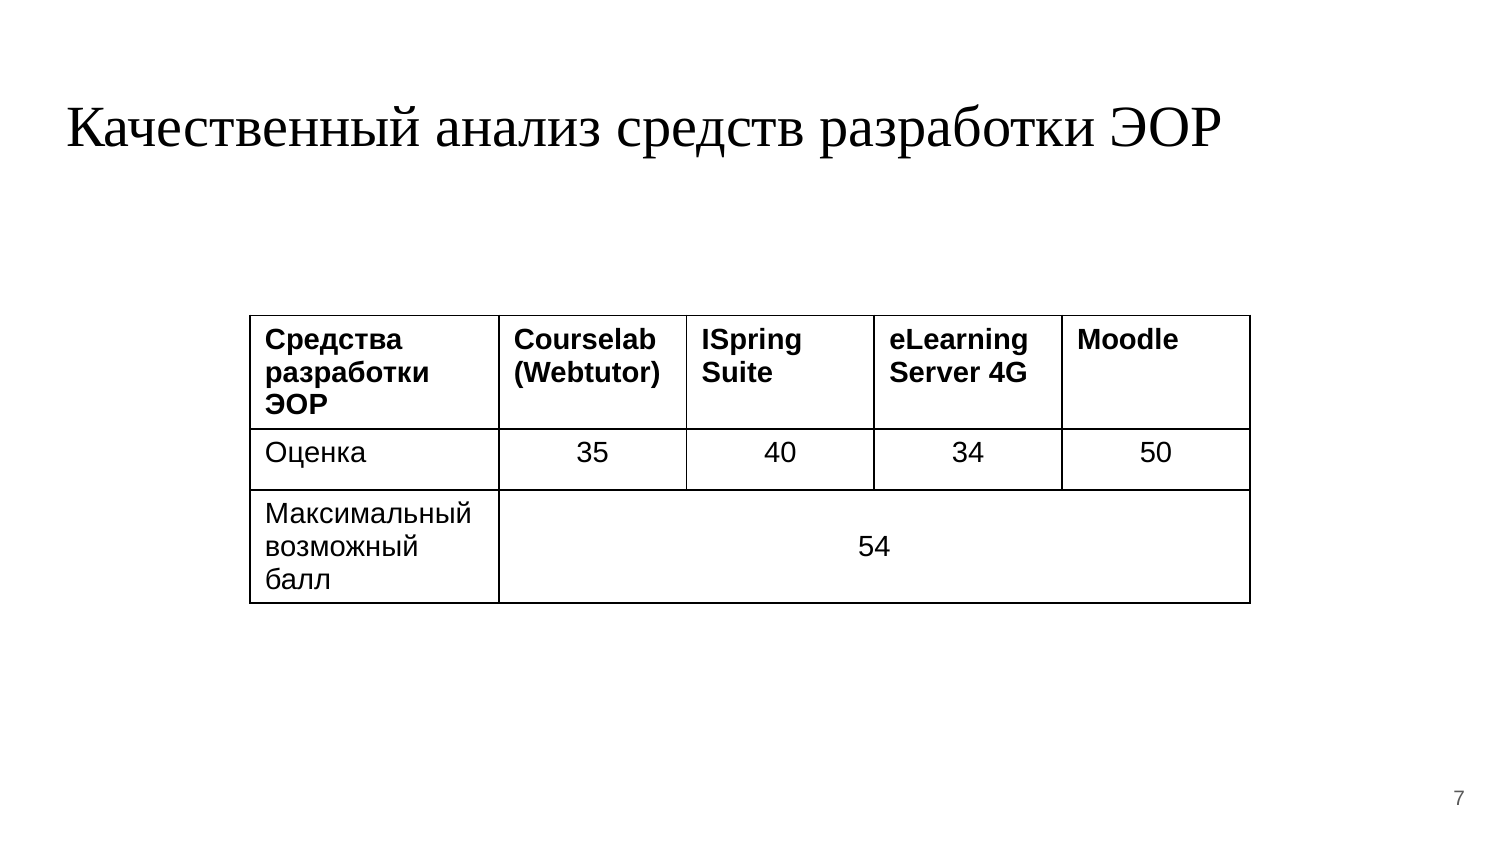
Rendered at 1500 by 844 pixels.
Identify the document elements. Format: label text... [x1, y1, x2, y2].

table_header Средства разработки ЭОР [251, 316, 498, 428]
table_cell 50 [1063, 430, 1249, 489]
slide_number 7 [1389, 764, 1480, 830]
table_header Courselab (Webtutor) [500, 316, 686, 428]
table_cell 40 [687, 430, 873, 489]
table_cell 35 [500, 430, 686, 489]
table_cell 34 [875, 430, 1061, 489]
title Качественный анализ средств разработки ЭОР [51, 72, 1449, 167]
table_header Moodle [1063, 316, 1249, 428]
table_cell Оценка [251, 430, 498, 489]
table_cell 54 [500, 491, 1249, 602]
table_header ISpring Suite [687, 316, 873, 428]
table_cell Максимальный возможный балл [251, 491, 498, 602]
table_header eLearning Server 4G [875, 316, 1061, 428]
